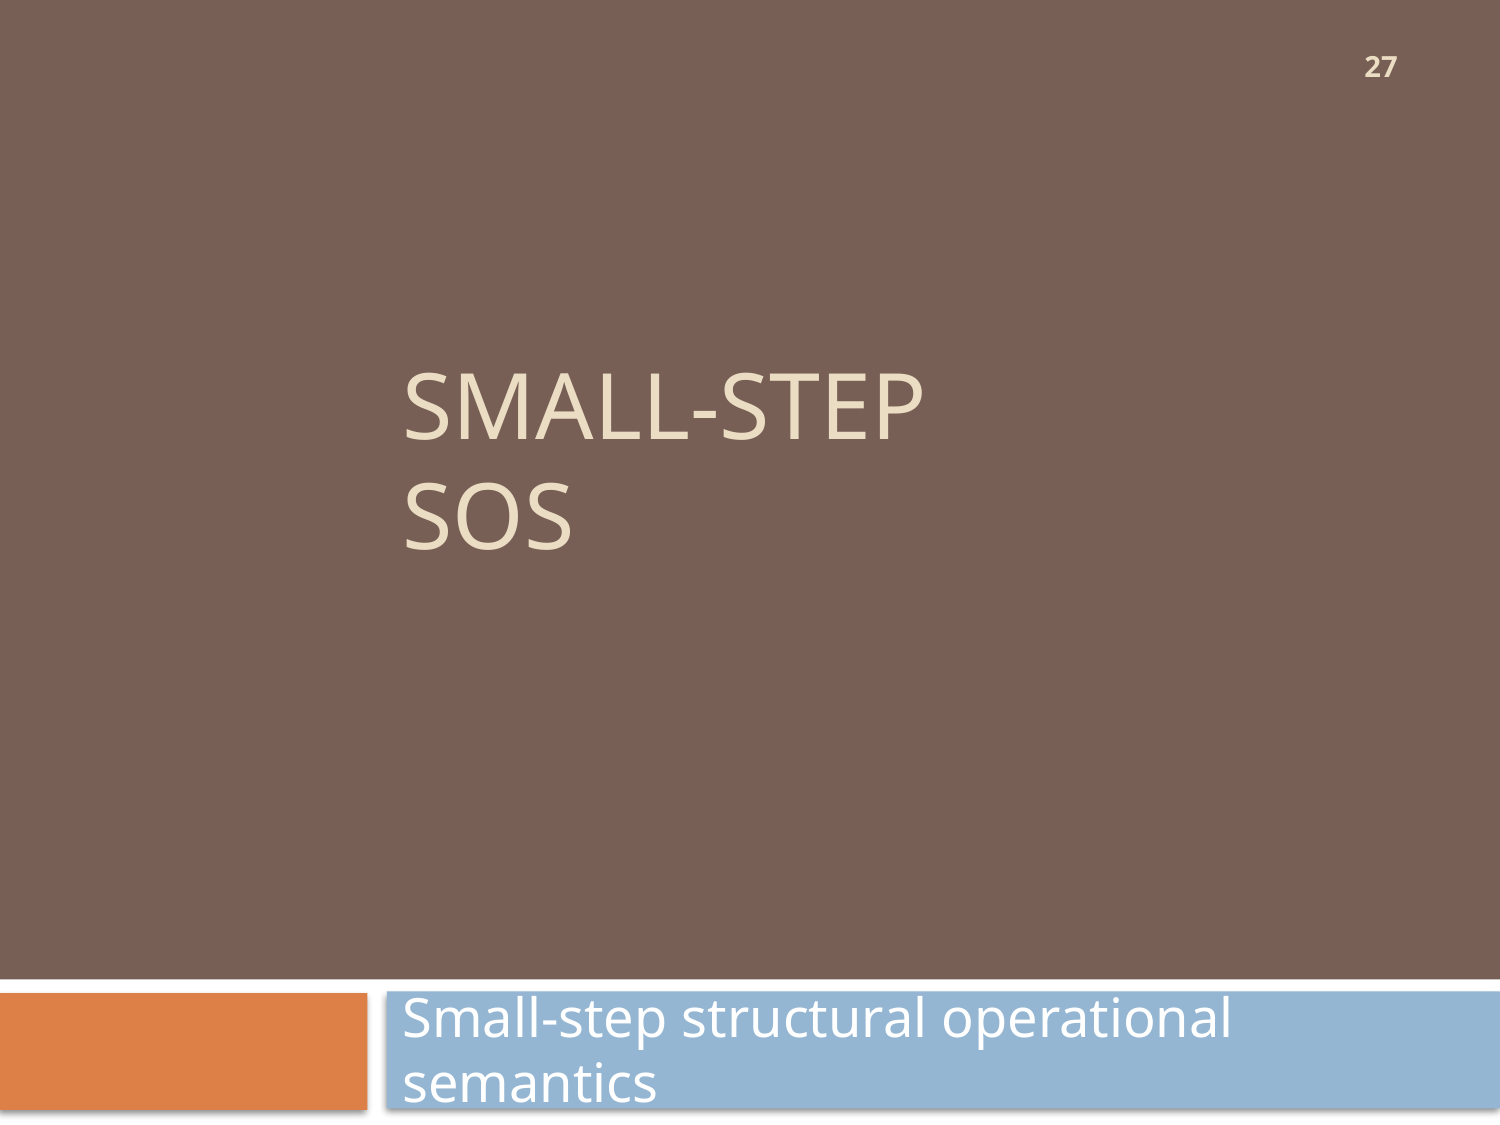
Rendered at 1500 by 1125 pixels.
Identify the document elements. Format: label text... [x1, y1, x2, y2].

subtitle Small-step structural operational semantics [387, 992, 1488, 1105]
title small-Step SOS [387, 450, 1063, 575]
slide_number 27 [1312, 37, 1450, 100]
